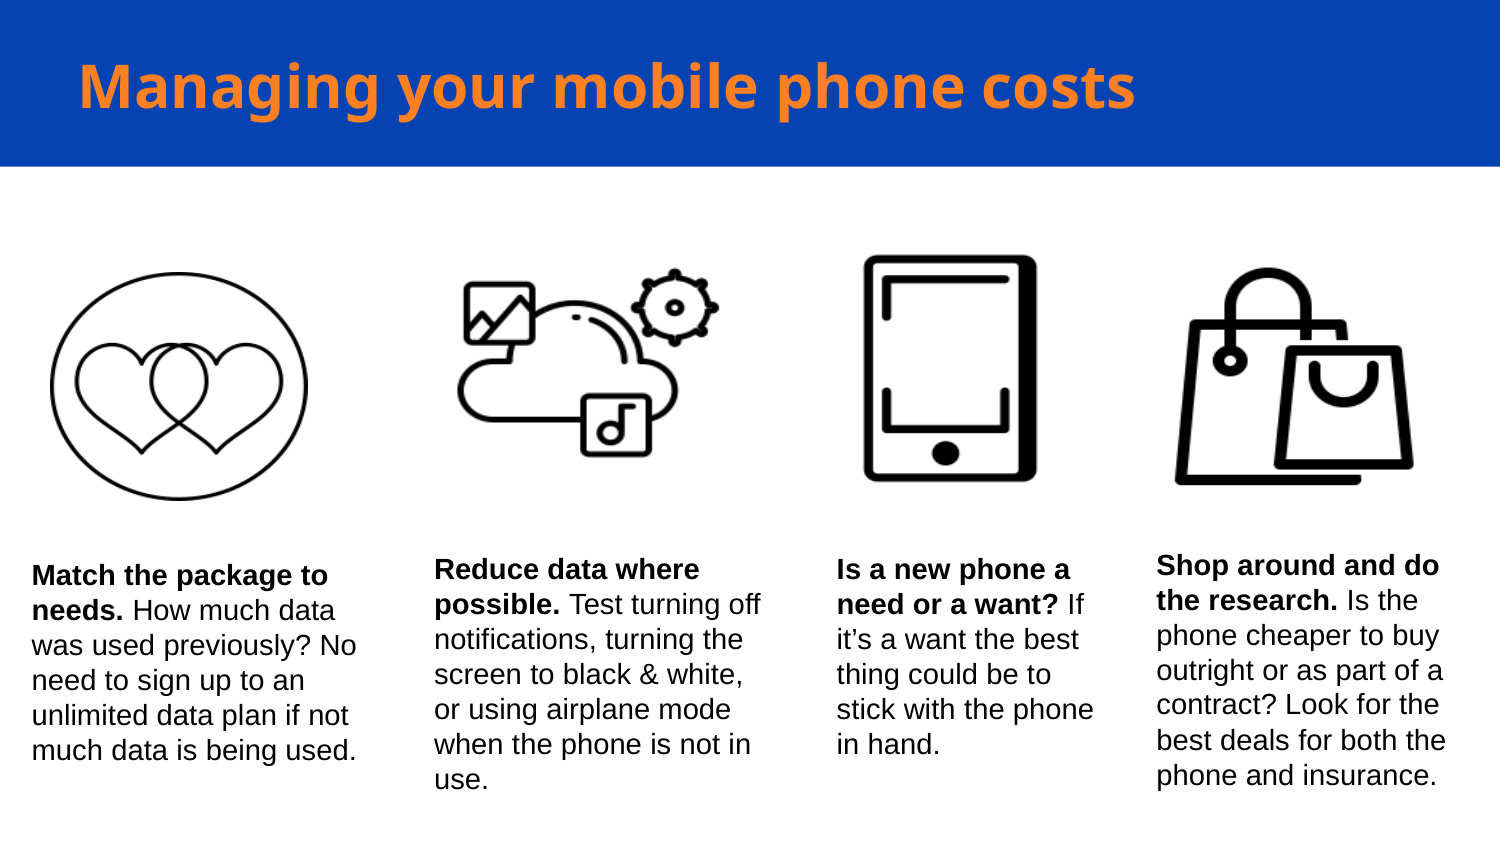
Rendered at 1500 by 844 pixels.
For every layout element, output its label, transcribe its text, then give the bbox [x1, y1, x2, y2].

picture [805, 239, 1096, 498]
text_box Is a new phone a need or a want? If it’s a want the best thing could be to stick with the phone in hand. [821, 535, 1127, 775]
text_box [152, 148, 1072, 215]
title Managing your mobile phone costs [62, 41, 1331, 127]
picture [428, 221, 748, 506]
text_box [1141, 246, 1488, 810]
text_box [16, 271, 385, 784]
text_box Reduce data where possible. Test turning off notifications, turning the screen to black & white, or using airplane mode when the phone is not in use. [419, 535, 788, 810]
